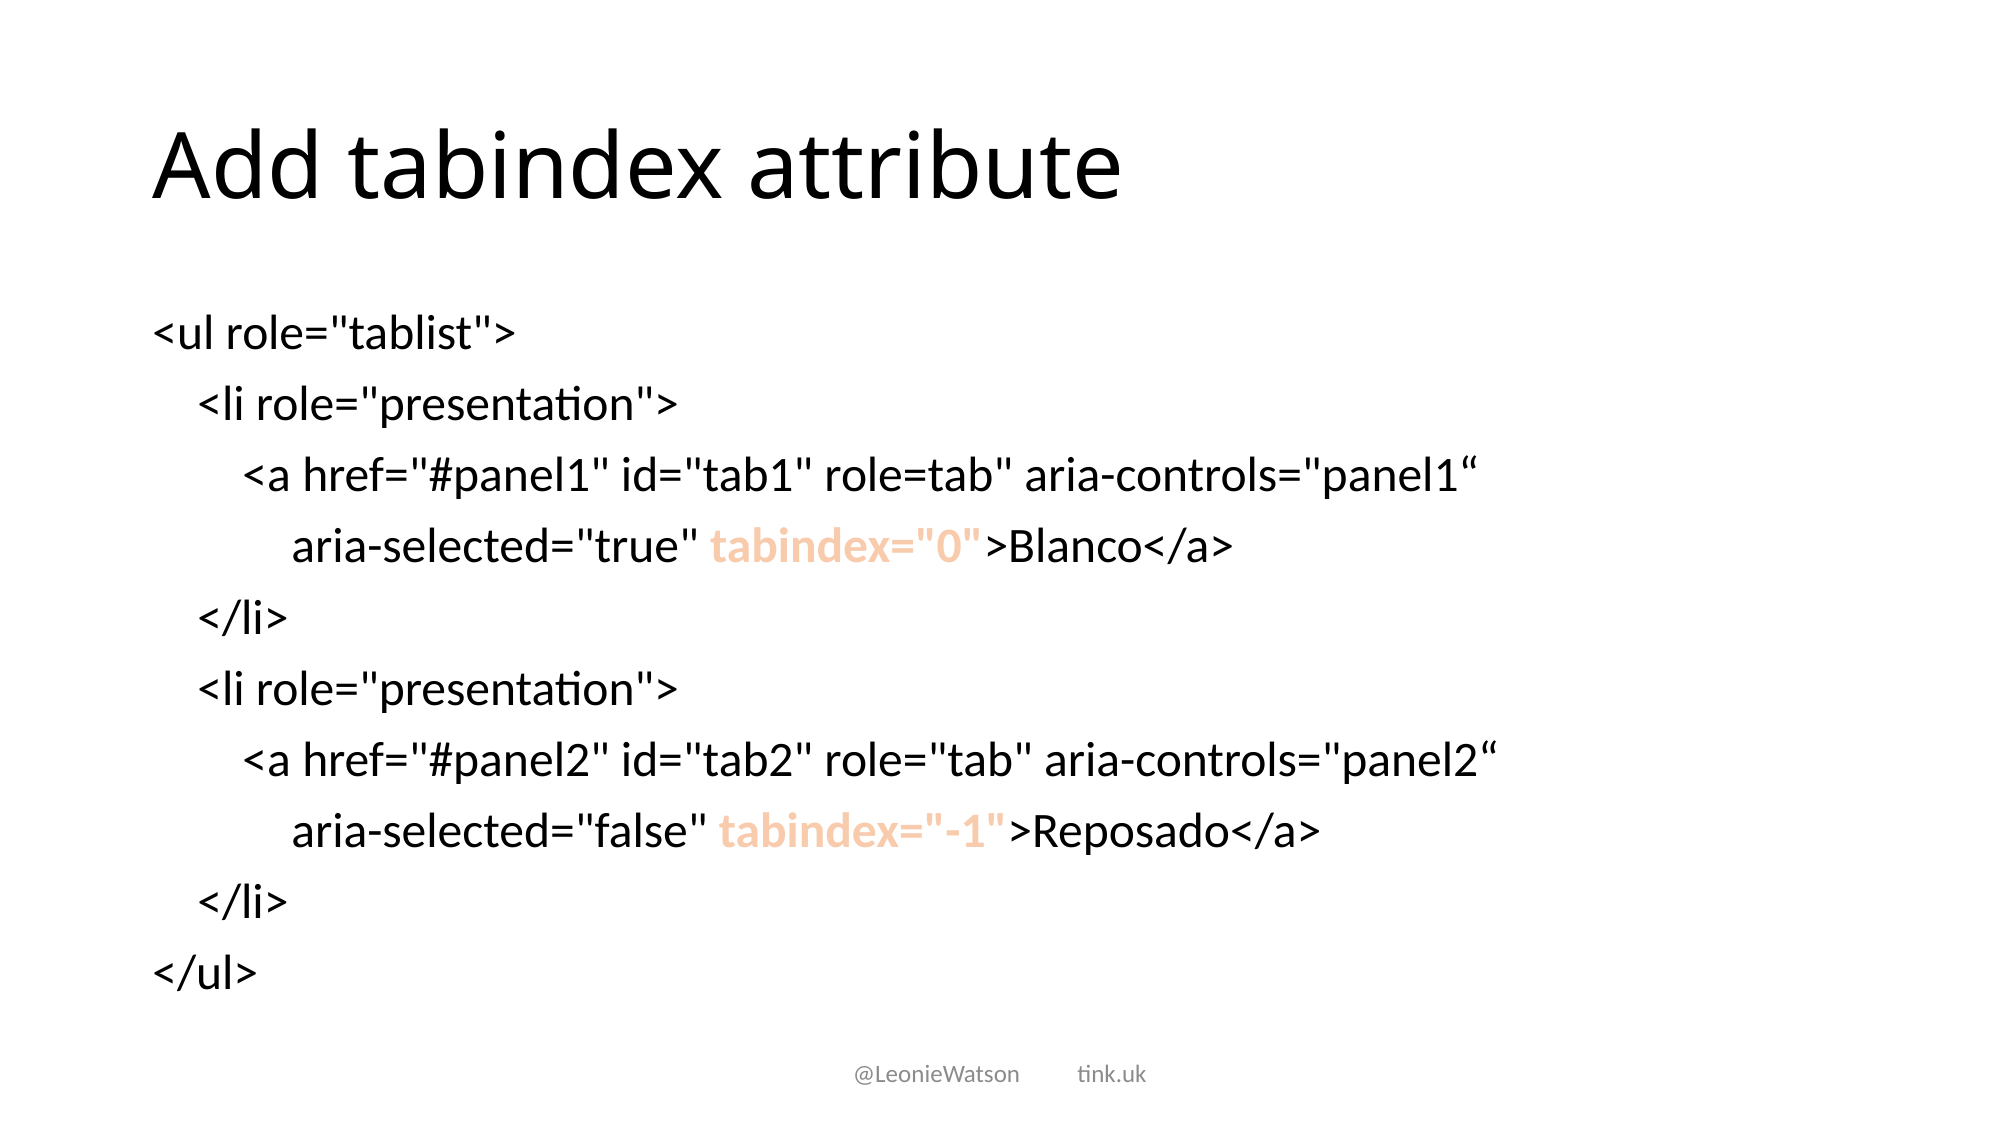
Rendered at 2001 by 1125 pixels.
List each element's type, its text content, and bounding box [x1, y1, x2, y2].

footer @LeonieWatson tink.uk [662, 1042, 1338, 1103]
list <ul role="tablist"> <li role="presentation"> <a href="#panel1" id="tab1" role=tab" aria-controls="panel1“ aria-selected="true" tabindex="0">Blanco</a> </li> <li role="presentation"> <a href="#panel2" id="tab2" role="tab" aria-controls="panel2“ aria-selected="false" tabindex="-1">Reposado</a> </li> </ul> [137, 299, 1863, 1014]
title Add tabindex attribute [137, 59, 1863, 278]
